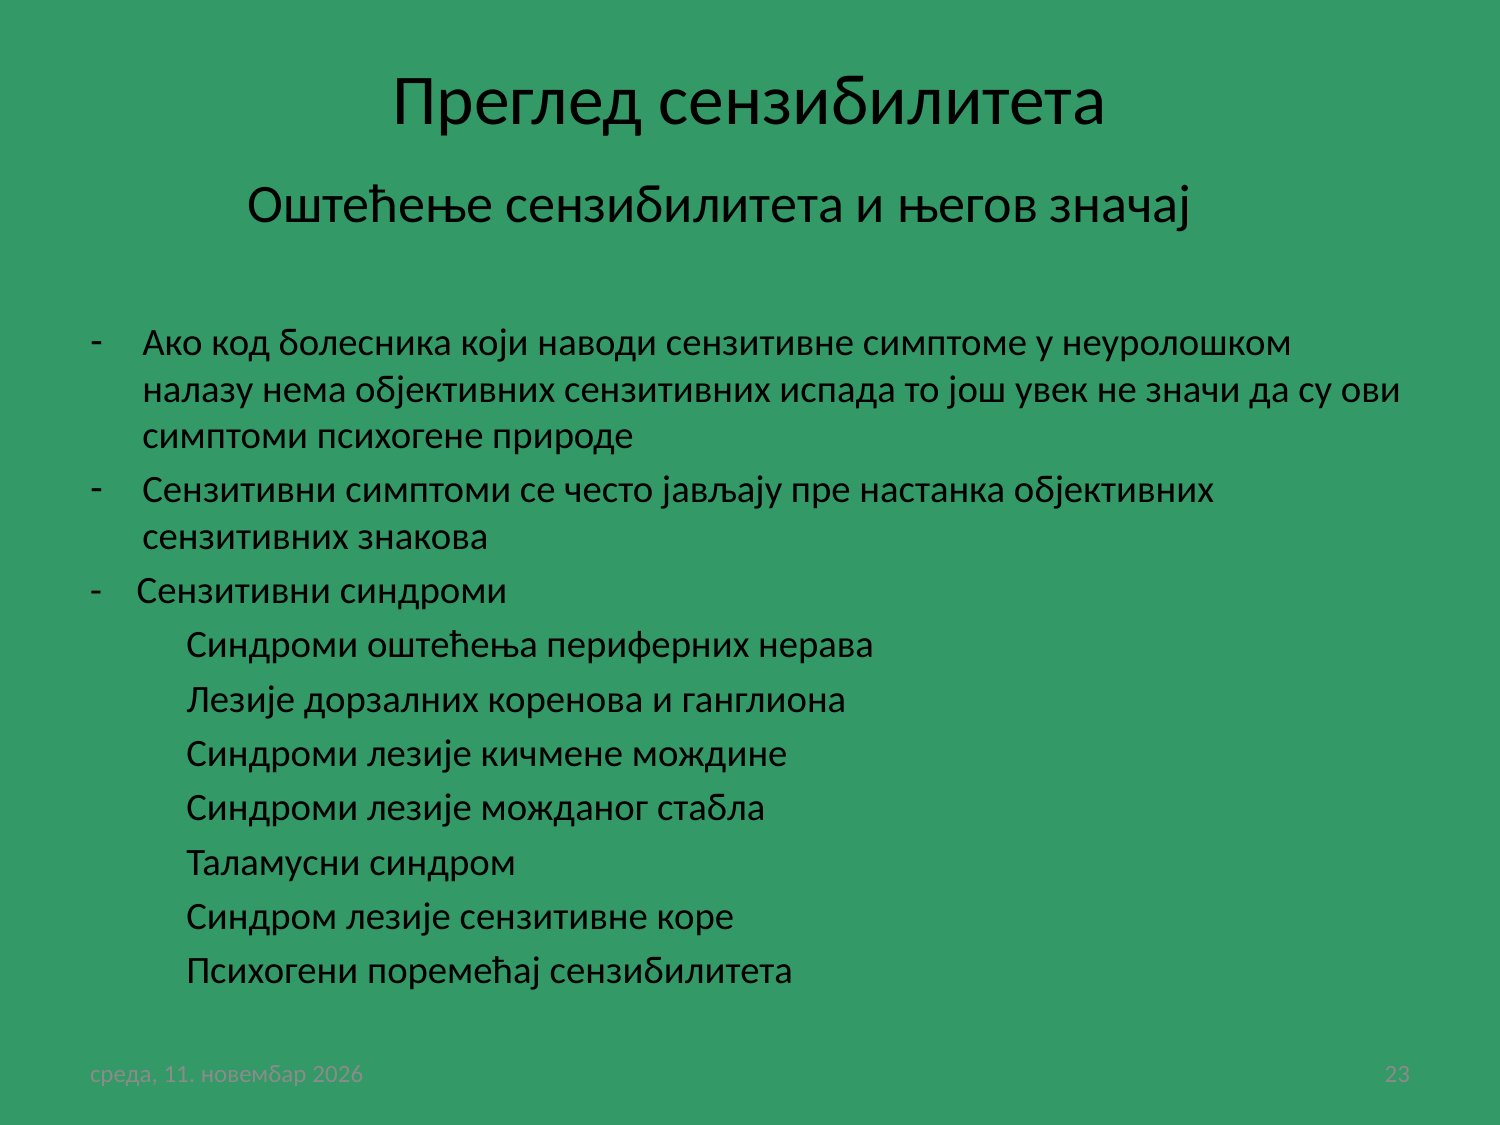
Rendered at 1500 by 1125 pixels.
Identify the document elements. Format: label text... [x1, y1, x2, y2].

slide_number субота, 30. јануар 2021 [75, 1042, 425, 1103]
slide_number 23 [1074, 1042, 1425, 1103]
title Преглед сензибилитета [75, 45, 1425, 160]
list Оштећење сензибилитета и његов значај Ако код болесника који наводи сензитивне симптоме у неуролошком налазу нема објективних сензитивних испада то још увек не значи да су ови симптоми психогене природе Сензитивни симптоми се често јављају пре настанка објективних сензитивних знакова - Сензитивни синдроми Синдроми оштећења периферних нерава Лезије дорзалних коренова и ганглиона Синдроми лезије кичмене мождине Синдроми лезије можданог стабла Таламусни синдром Синдром лезије сензитивне коре Психогени поремећај сензибилитета [75, 160, 1425, 1005]
